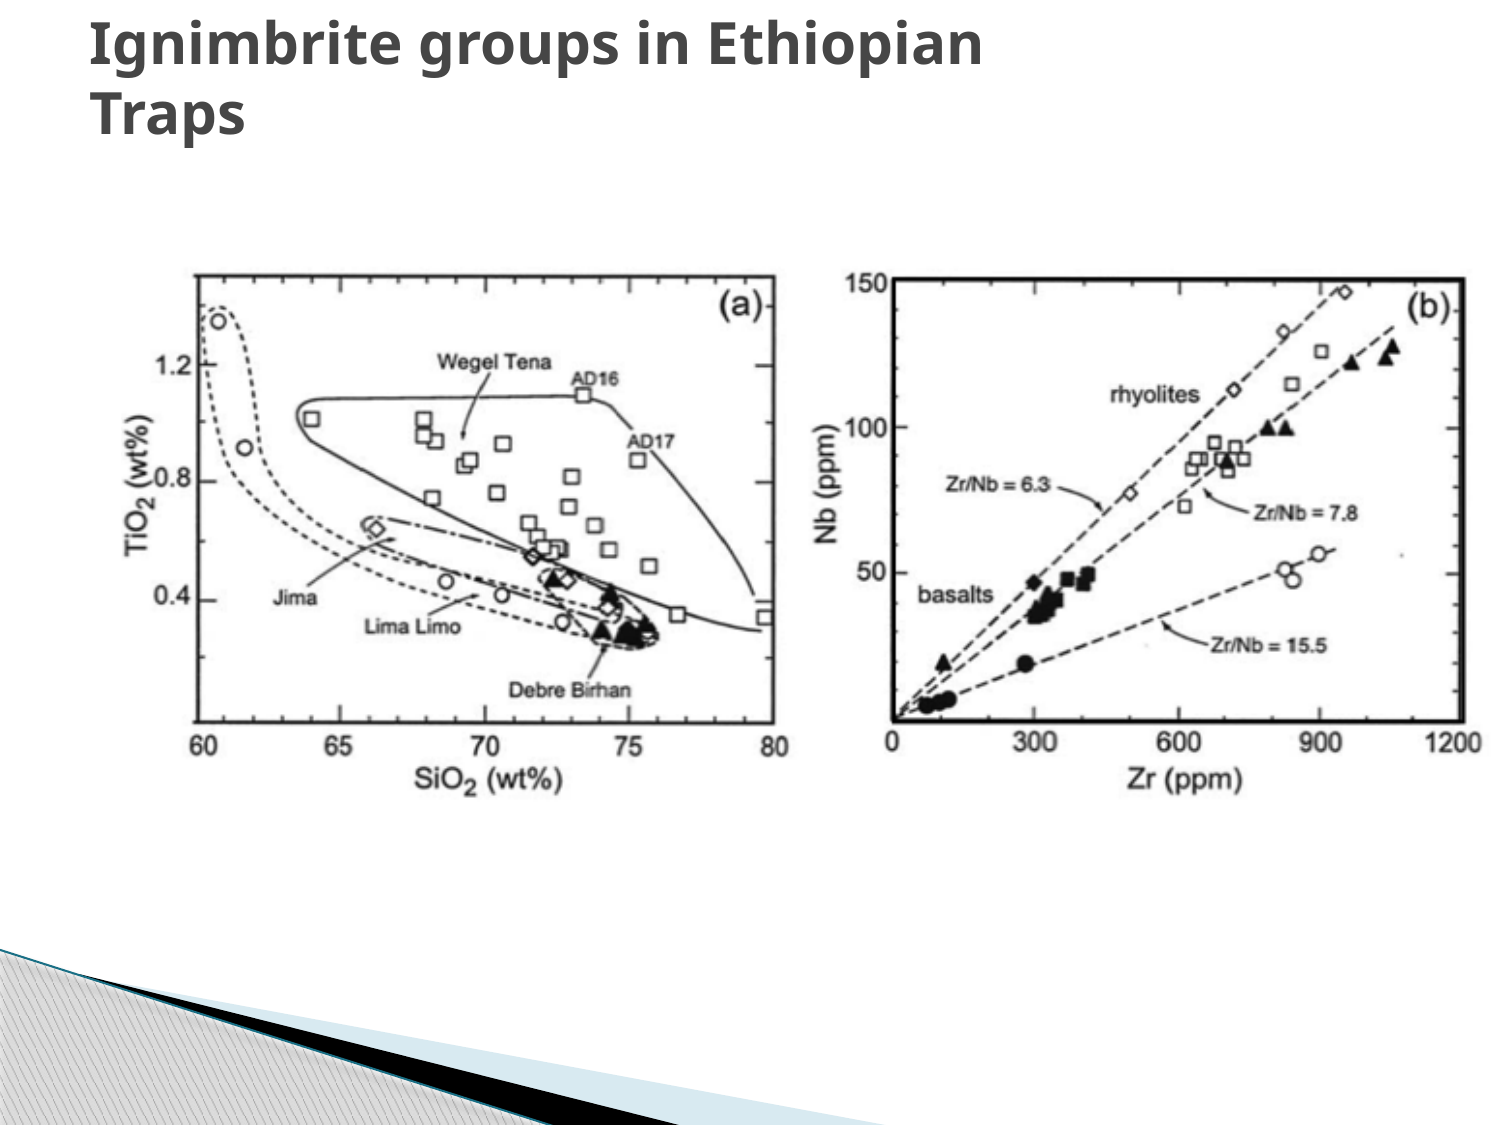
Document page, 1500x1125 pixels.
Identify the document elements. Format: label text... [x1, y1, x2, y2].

title Ignimbrite groups in Ethiopian Traps [75, 45, 1169, 108]
picture [121, 257, 1492, 821]
